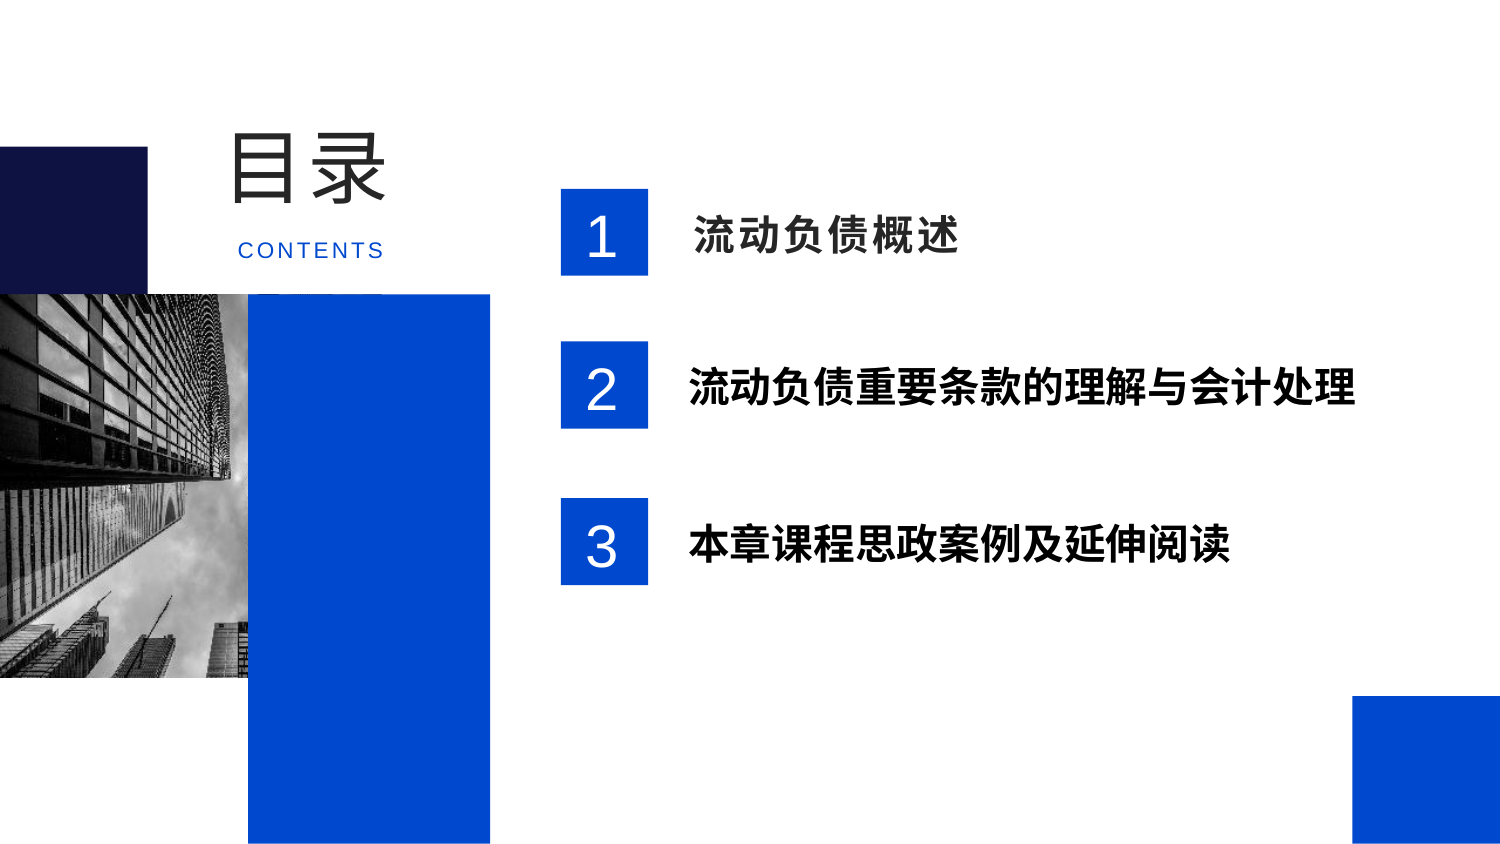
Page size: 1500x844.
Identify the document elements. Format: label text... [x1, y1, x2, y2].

text_box CONTENTS [188, 228, 432, 271]
text_box 流动负债概述 [678, 201, 1136, 263]
text_box [560, 340, 649, 430]
text_box [560, 188, 649, 277]
text_box 本章课程思政案例及延伸阅读 [673, 510, 1301, 577]
text_box 1 [571, 190, 631, 278]
picture [0, 294, 248, 678]
text_box 流动负债重要条款的理解与会计处理 [673, 353, 1466, 421]
text_box 2 [571, 343, 631, 431]
text_box 目录 [188, 108, 425, 222]
text_box 3 [571, 500, 631, 587]
text_box [560, 497, 649, 586]
